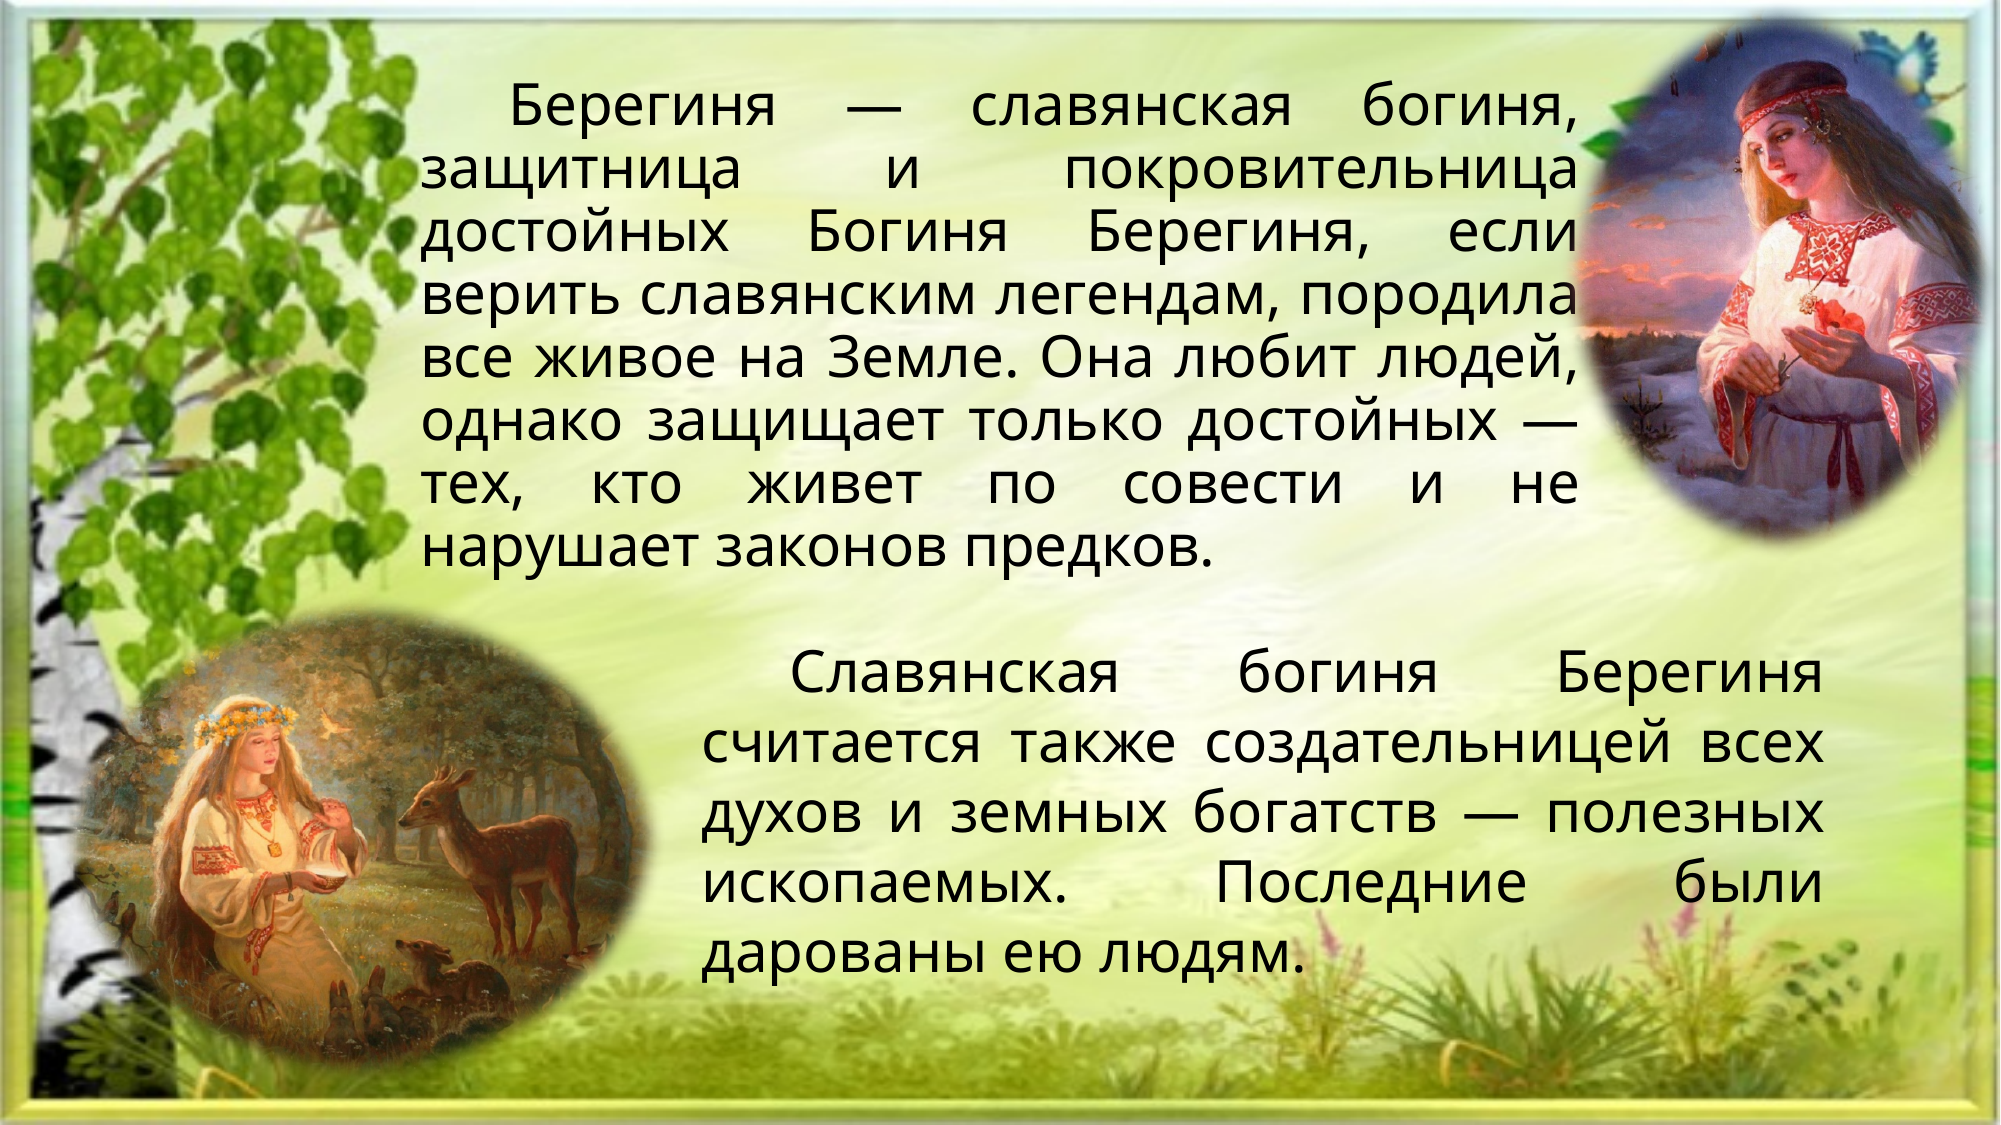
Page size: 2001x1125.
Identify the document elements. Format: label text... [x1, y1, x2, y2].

text_box Славянская богиня Берегиня считается также создательницей всех духов и земных богатств — полезных ископаемых. Последние были дарованы ею людям. [686, 627, 1840, 992]
title Берегиня — славянская богиня, защитница и покровительница достойных Богиня Берегиня, если верить славянским легендам, породила все живое на Земле. Она любит людей, однако защищает только достойных — тех, кто живет по совести и не нарушает законов предков. [405, 218, 1558, 437]
picture [0, 0, 2001, 1125]
